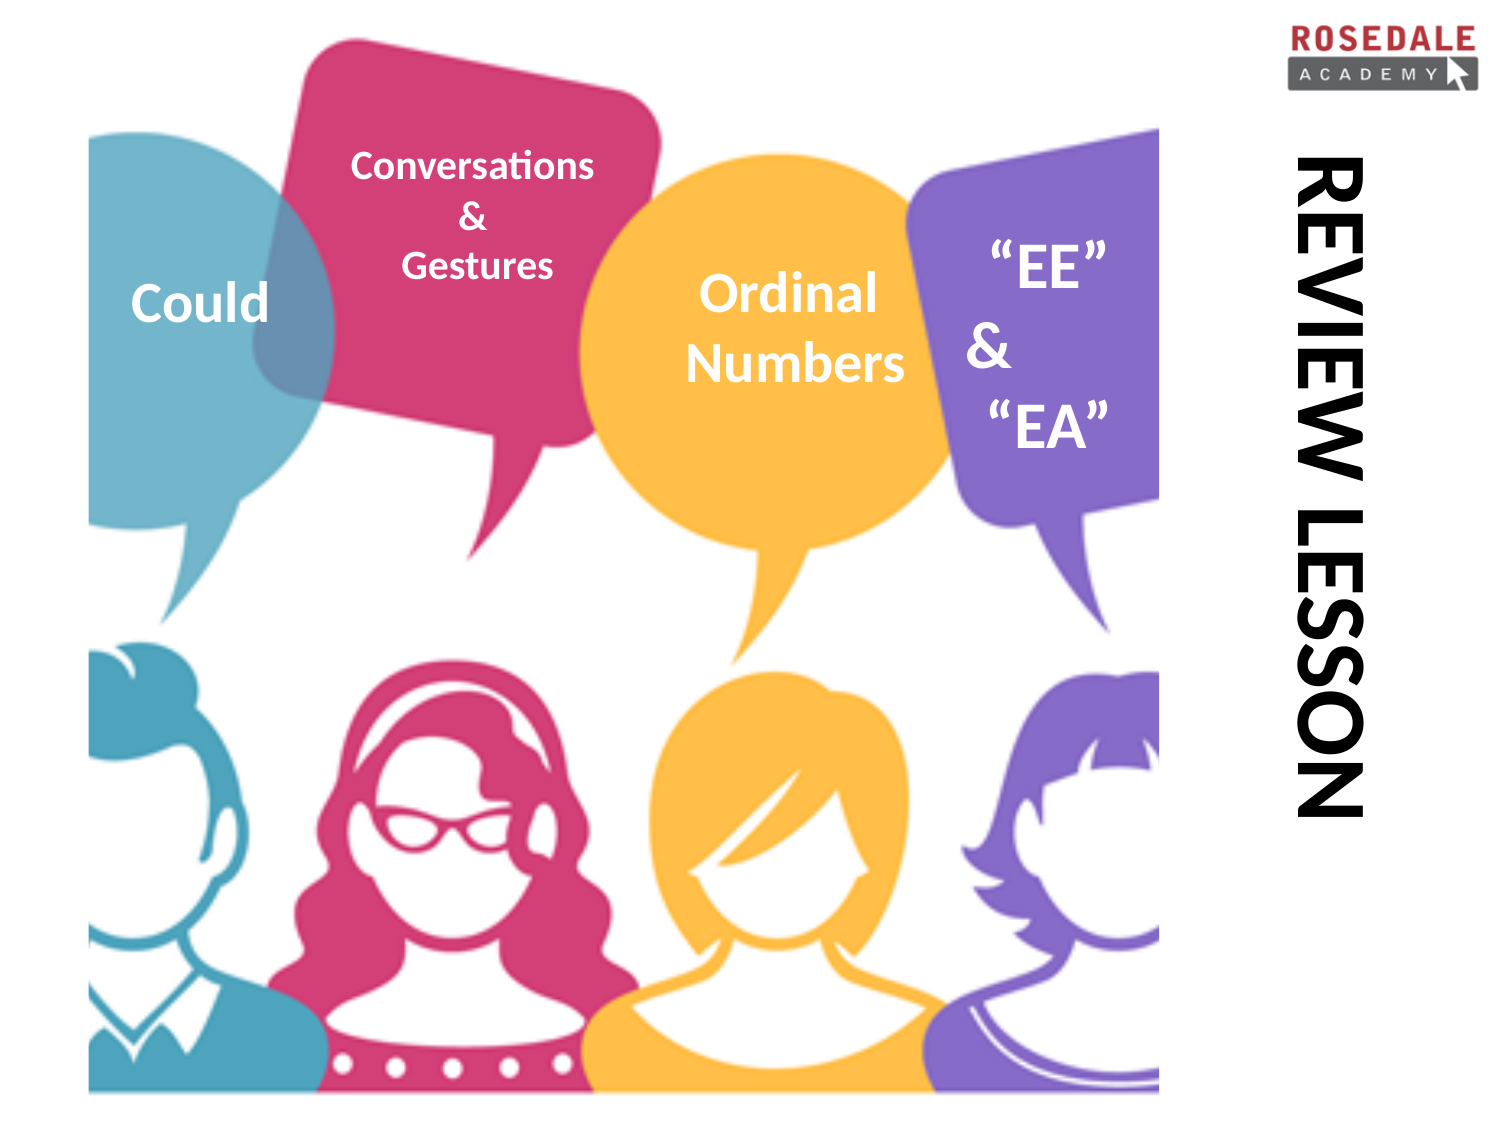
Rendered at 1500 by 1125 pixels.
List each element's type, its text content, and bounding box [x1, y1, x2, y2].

picture [1281, 19, 1484, 96]
title REVIEW LESSON [1269, 137, 1458, 1024]
picture [88, 0, 1160, 1125]
